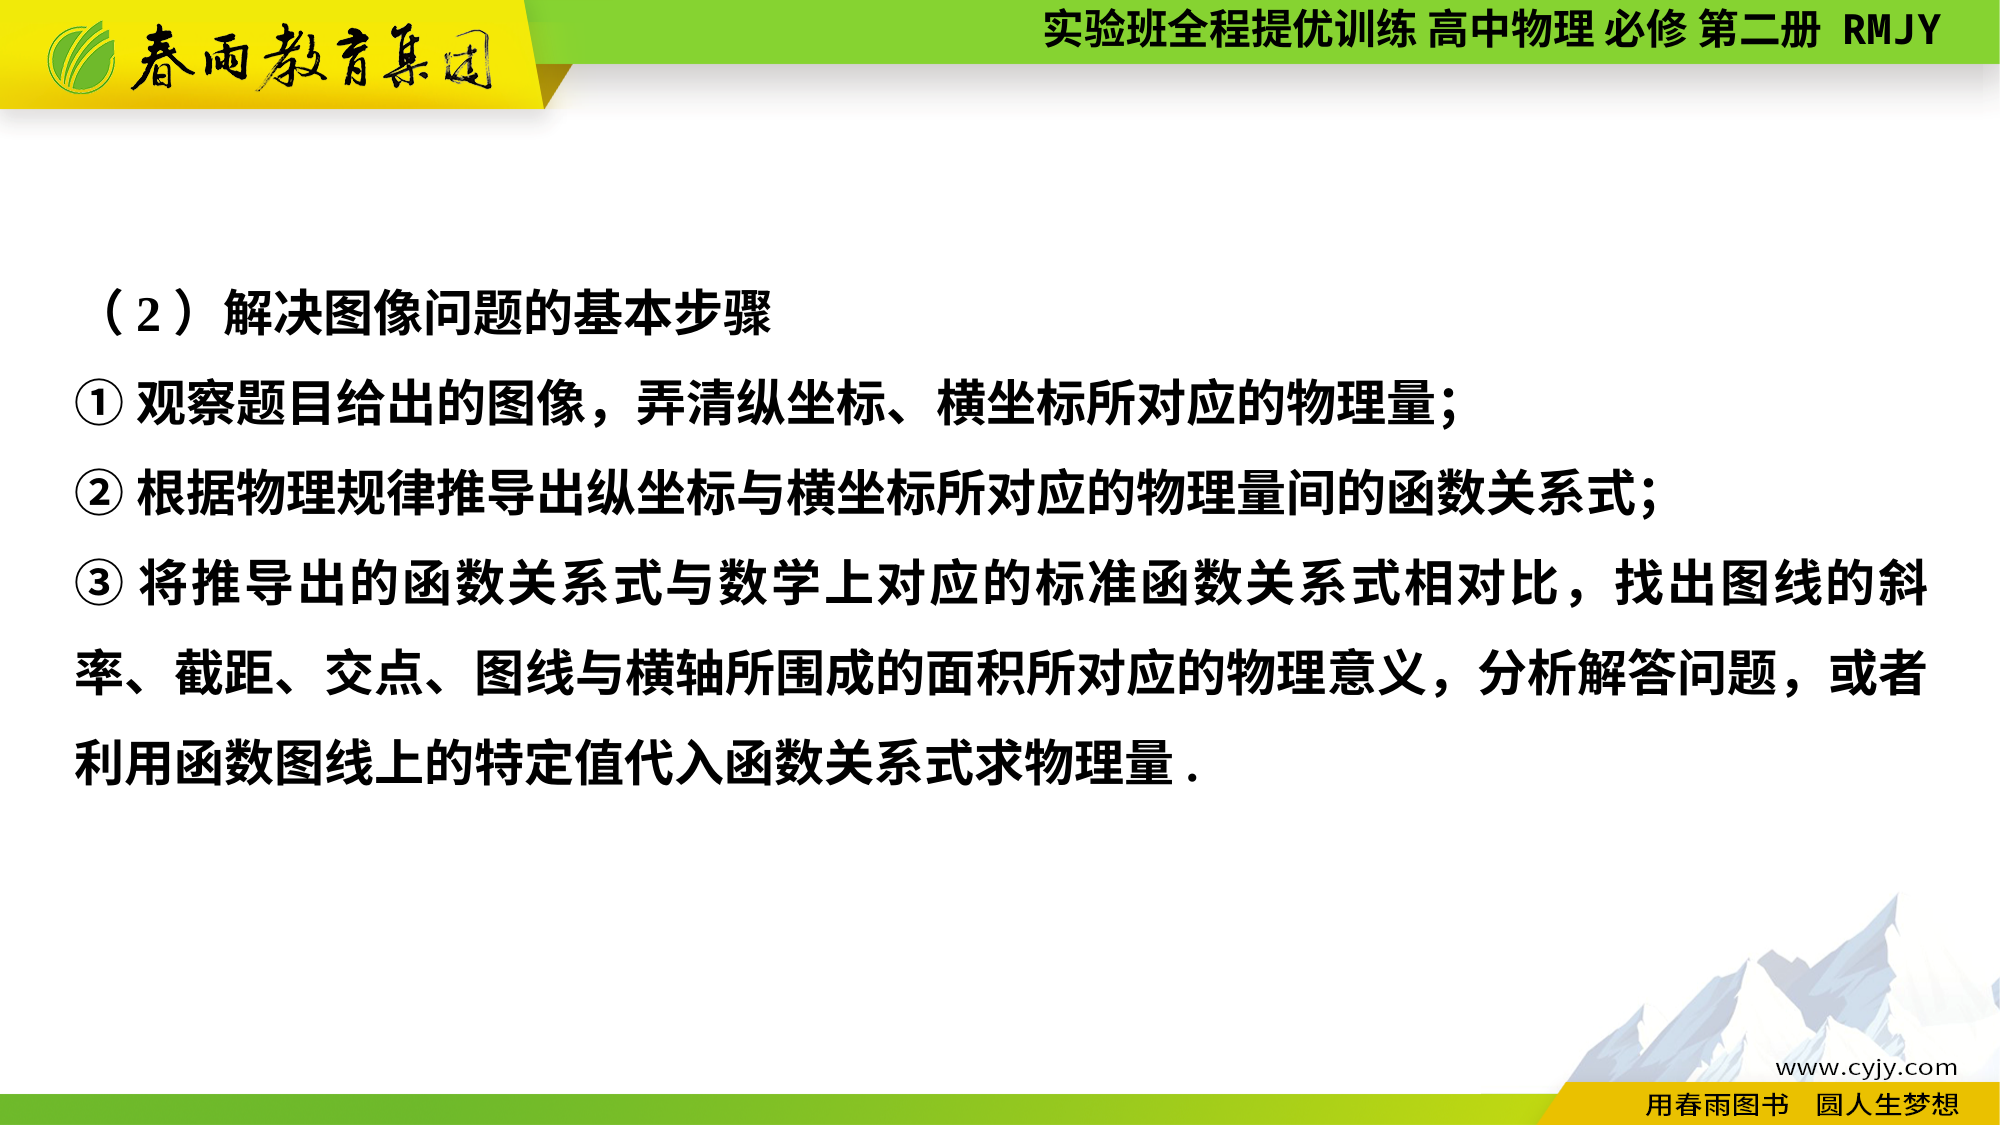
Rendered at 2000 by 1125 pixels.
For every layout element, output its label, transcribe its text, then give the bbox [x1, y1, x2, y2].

picture [0, 0, 2000, 1125]
list （2）解决图像问题的基本步骤 ①观察题目给出的图像，弄清纵坐标、横坐标所对应的物理量； ②根据物理规律推导出纵坐标与横坐标所对应的物理量间的函数关系式； ③将推导出的函数关系式与数学上对应的标准函数关系式相对比，找出图线的斜率、截距、交点、图线与横轴所围成的面积所对应的物理意义，分析解答问题，或者利用函数图线上的特定值代入函数关系式求物理量. [59, 243, 1944, 804]
